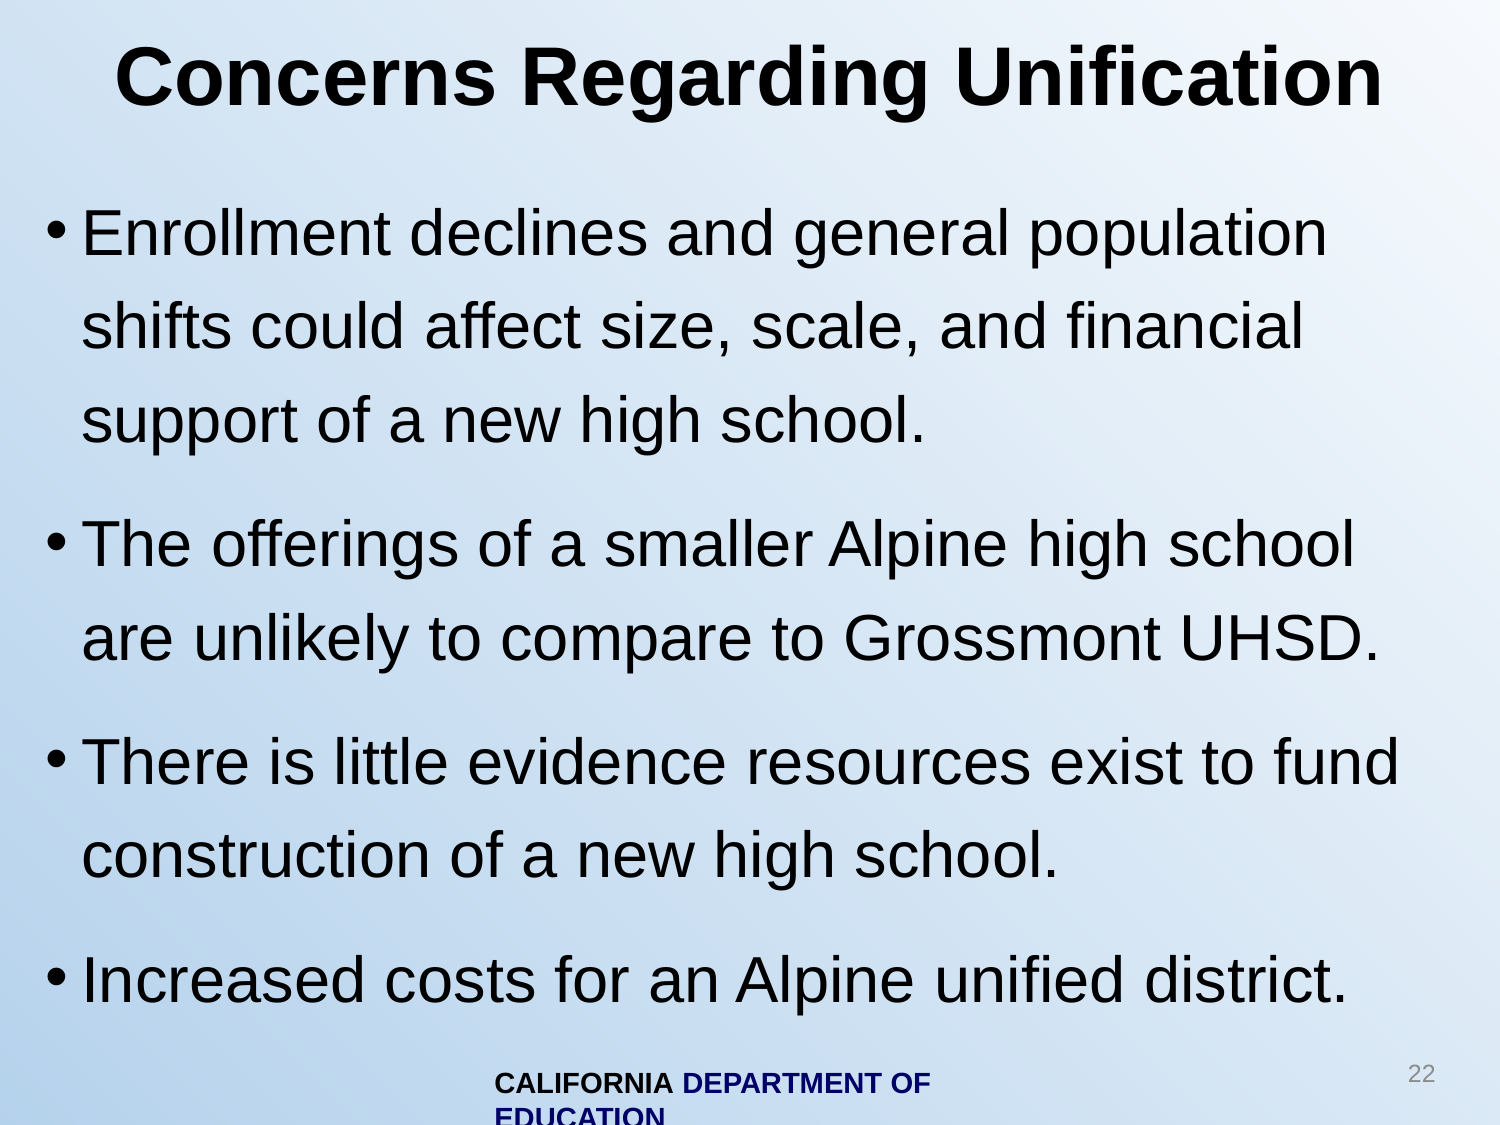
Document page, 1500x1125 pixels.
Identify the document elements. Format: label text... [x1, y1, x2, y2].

list Enrollment declines and general population shifts could affect size, scale, and financial support of a new high school. The offerings of a smaller Alpine high school are unlikely to compare to Grossmont UHSD. There is little evidence resources exist to fund construction of a new high school. Increased costs for an Alpine unified district. [30, 167, 1470, 1043]
slide_number 22 [1113, 1043, 1451, 1103]
title Concerns Regarding Unification [0, 0, 1500, 157]
